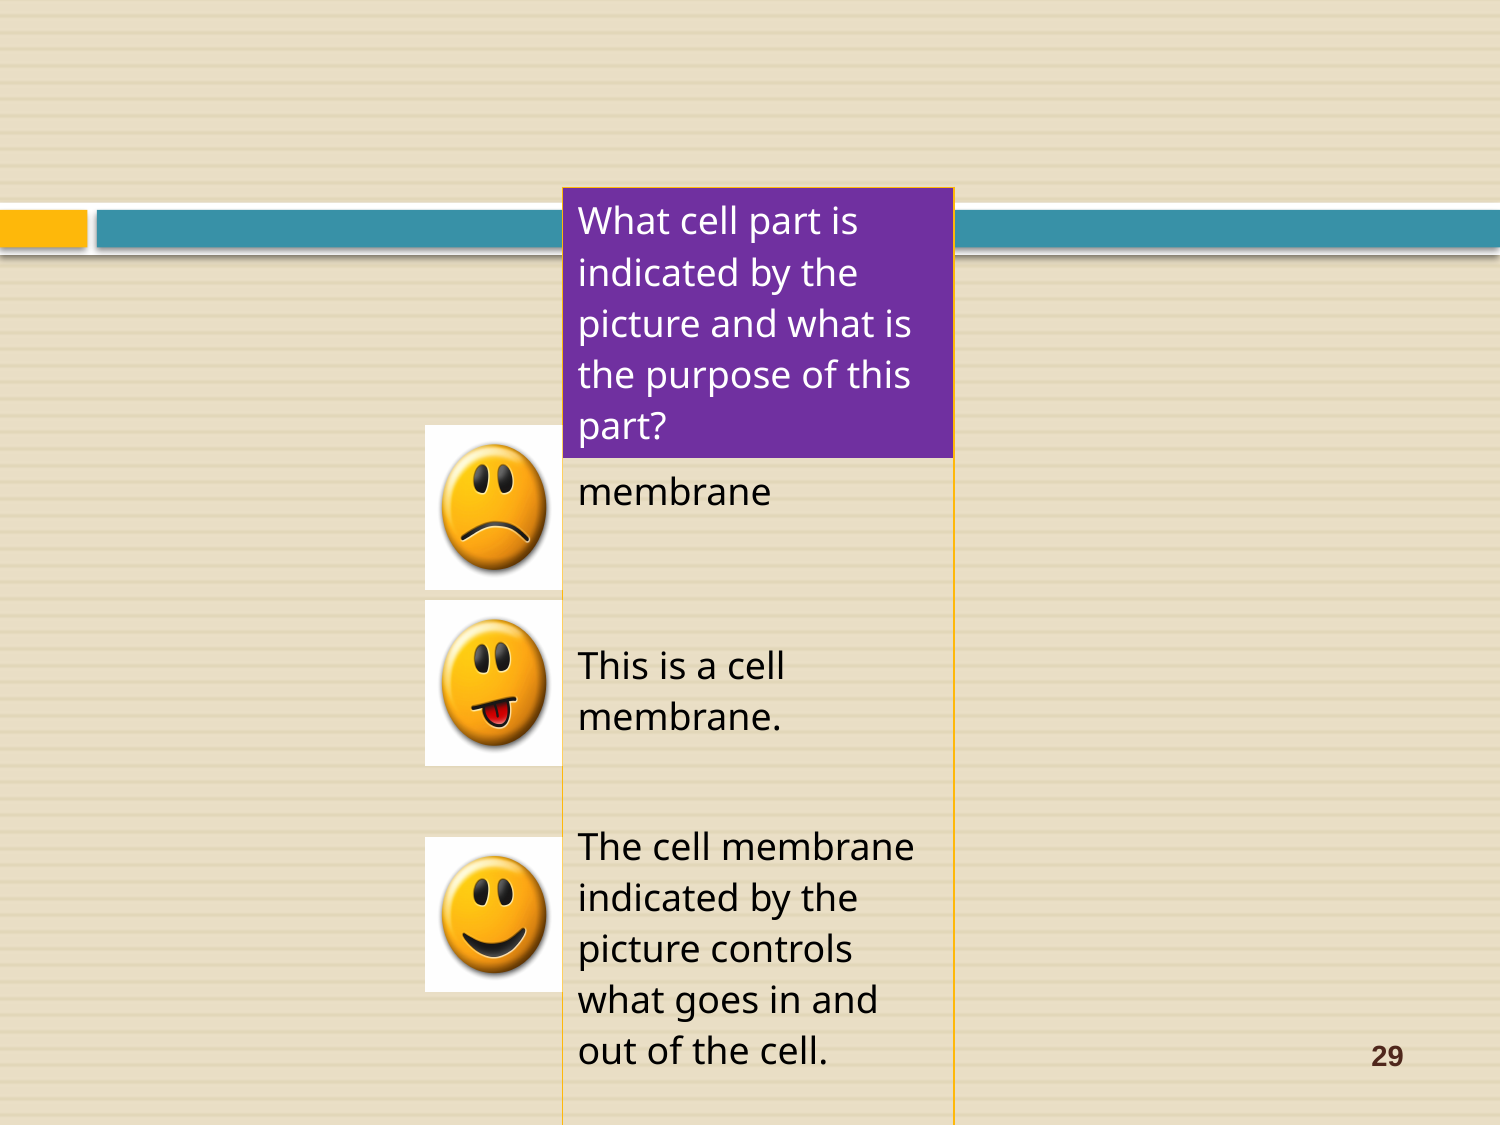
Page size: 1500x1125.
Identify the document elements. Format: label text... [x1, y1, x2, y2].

picture [424, 837, 563, 992]
slide_number 29 [1012, 1015, 1419, 1094]
picture [424, 599, 563, 766]
table_cell The cell membrane indicated by the picture controls what goes in and out of the cell. [563, 813, 953, 1125]
table_header What cell part is indicated by the picture and what is the purpose of this part? [563, 188, 953, 458]
table_cell membrane [565, 458, 953, 632]
picture [424, 424, 563, 591]
table_cell This is a cell membrane. [563, 632, 953, 813]
